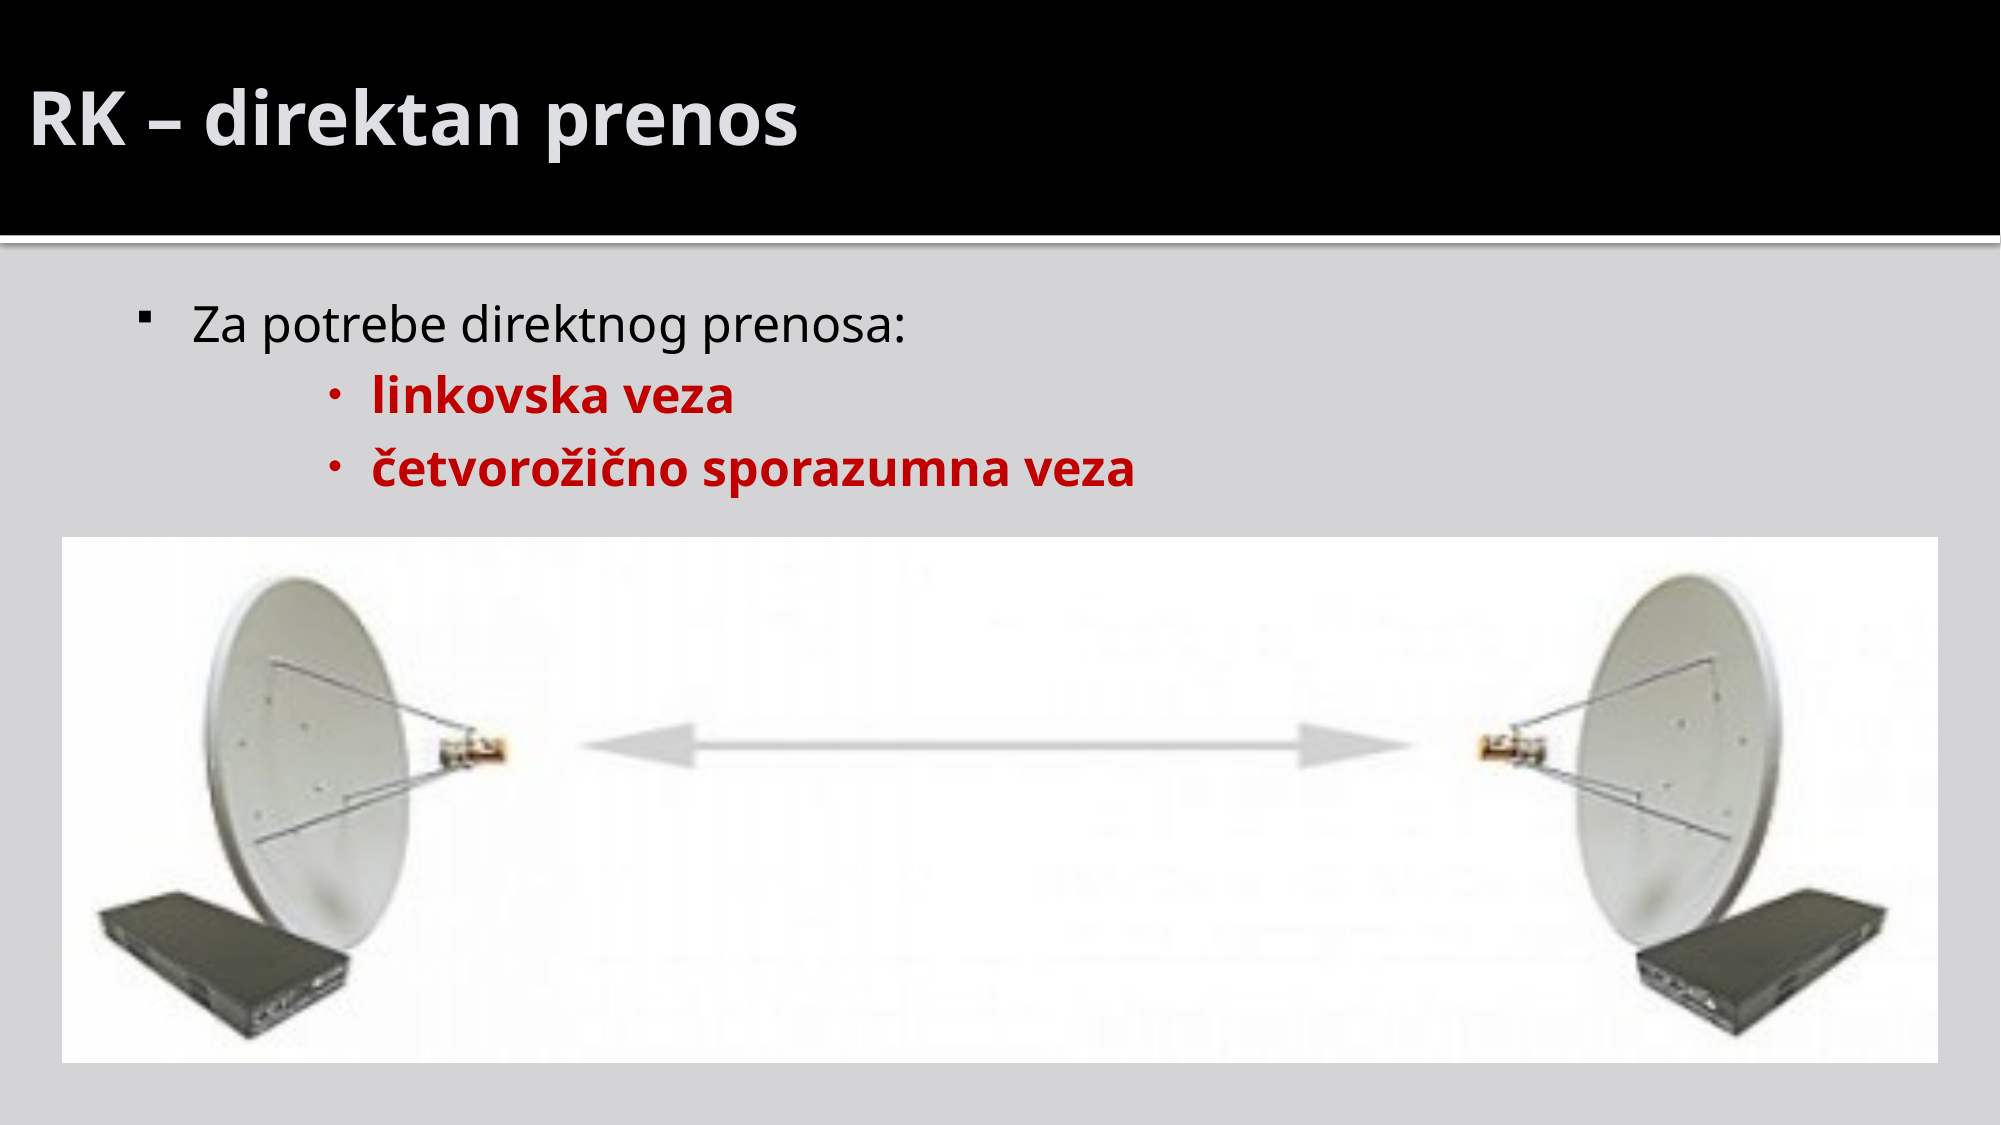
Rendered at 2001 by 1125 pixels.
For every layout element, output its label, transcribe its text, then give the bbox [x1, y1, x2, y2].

list Za potrebe direktnog prenosa: linkovska veza četvorožično sporazumna veza [24, 237, 1975, 1113]
title RK – direktan prenos [12, 12, 1675, 218]
picture [62, 537, 1938, 1063]
